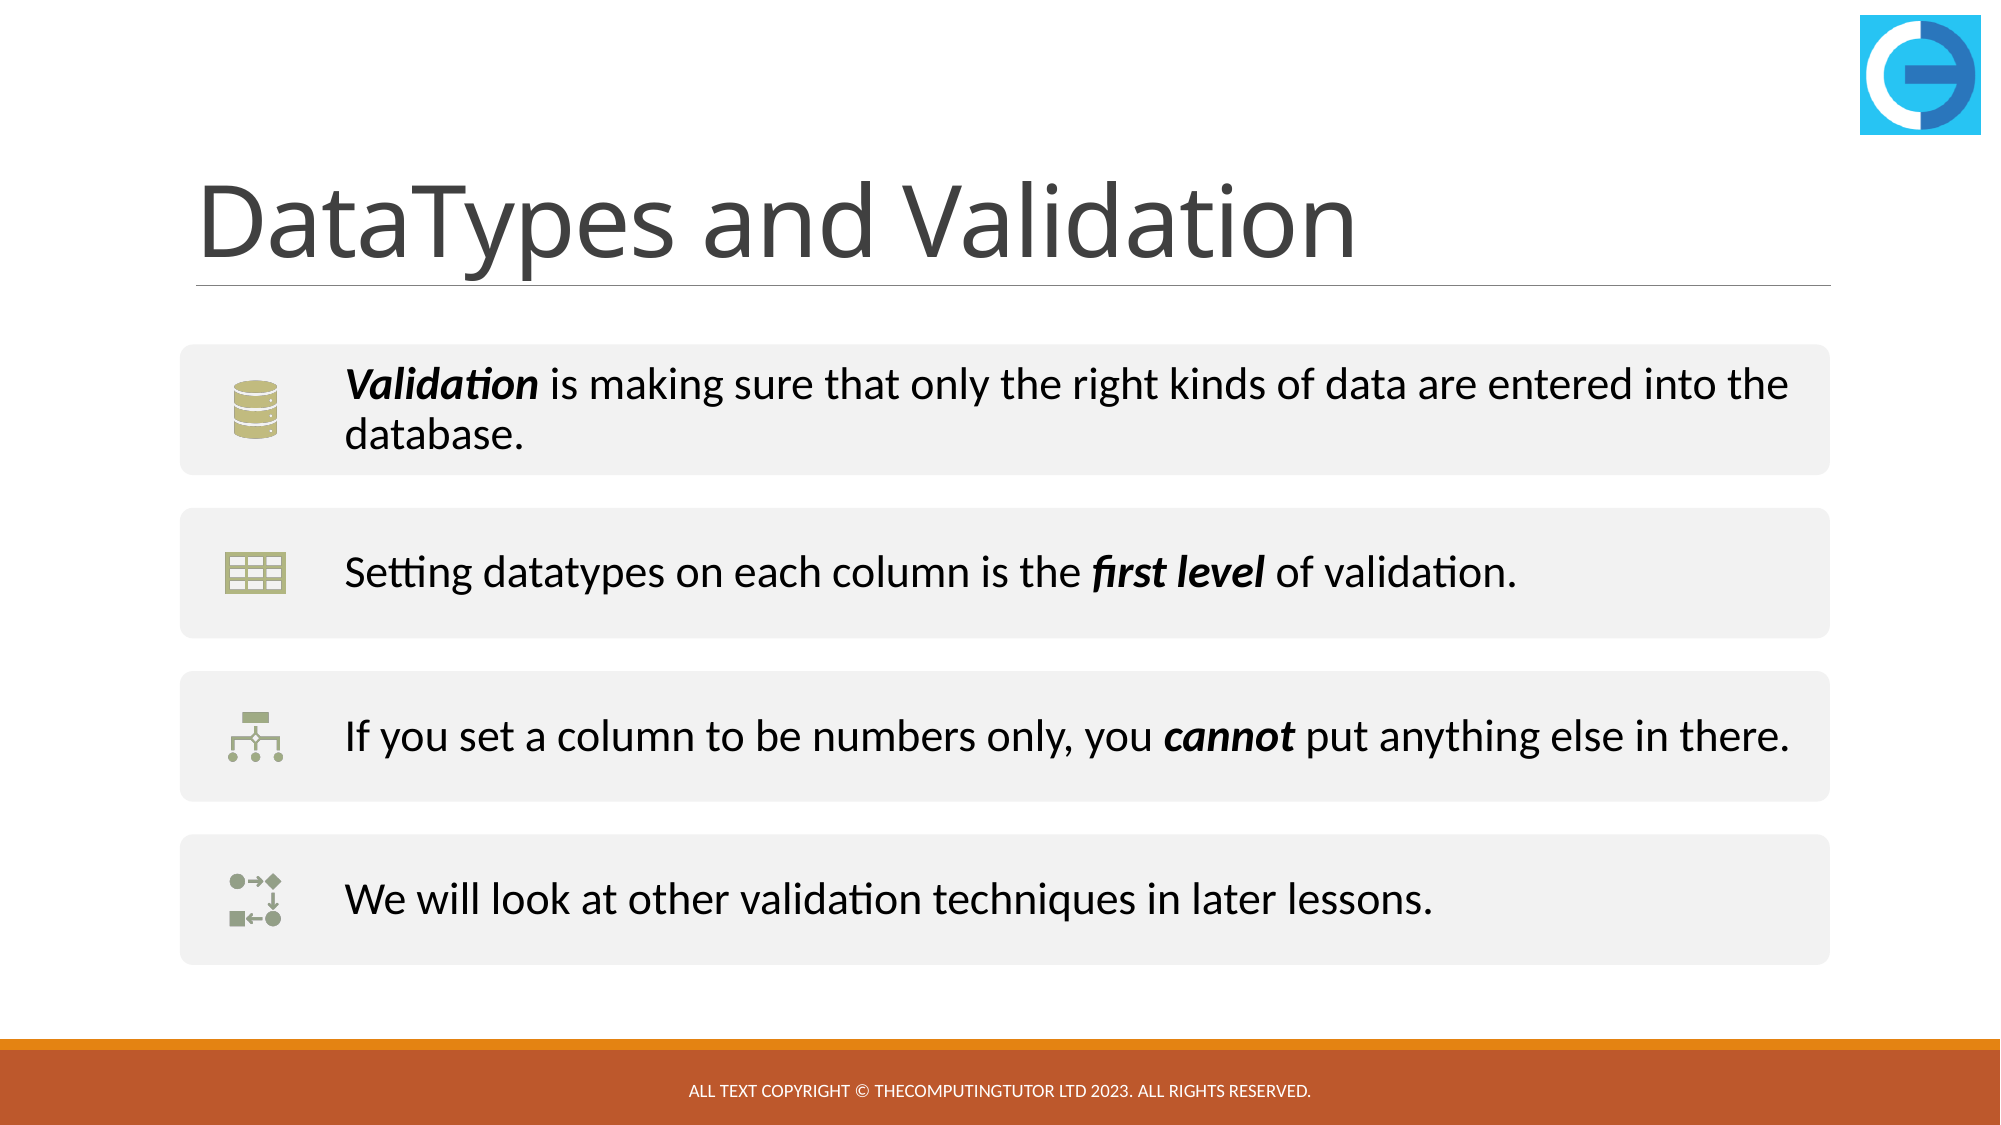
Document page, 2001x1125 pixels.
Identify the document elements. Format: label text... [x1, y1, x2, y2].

footer All text copyright © TheComputingTutor Ltd 2023. All rights Reserved. [604, 1059, 1396, 1120]
title DataTypes and Validation [180, 47, 1830, 285]
picture [1860, 15, 1981, 135]
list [179, 343, 1831, 966]
